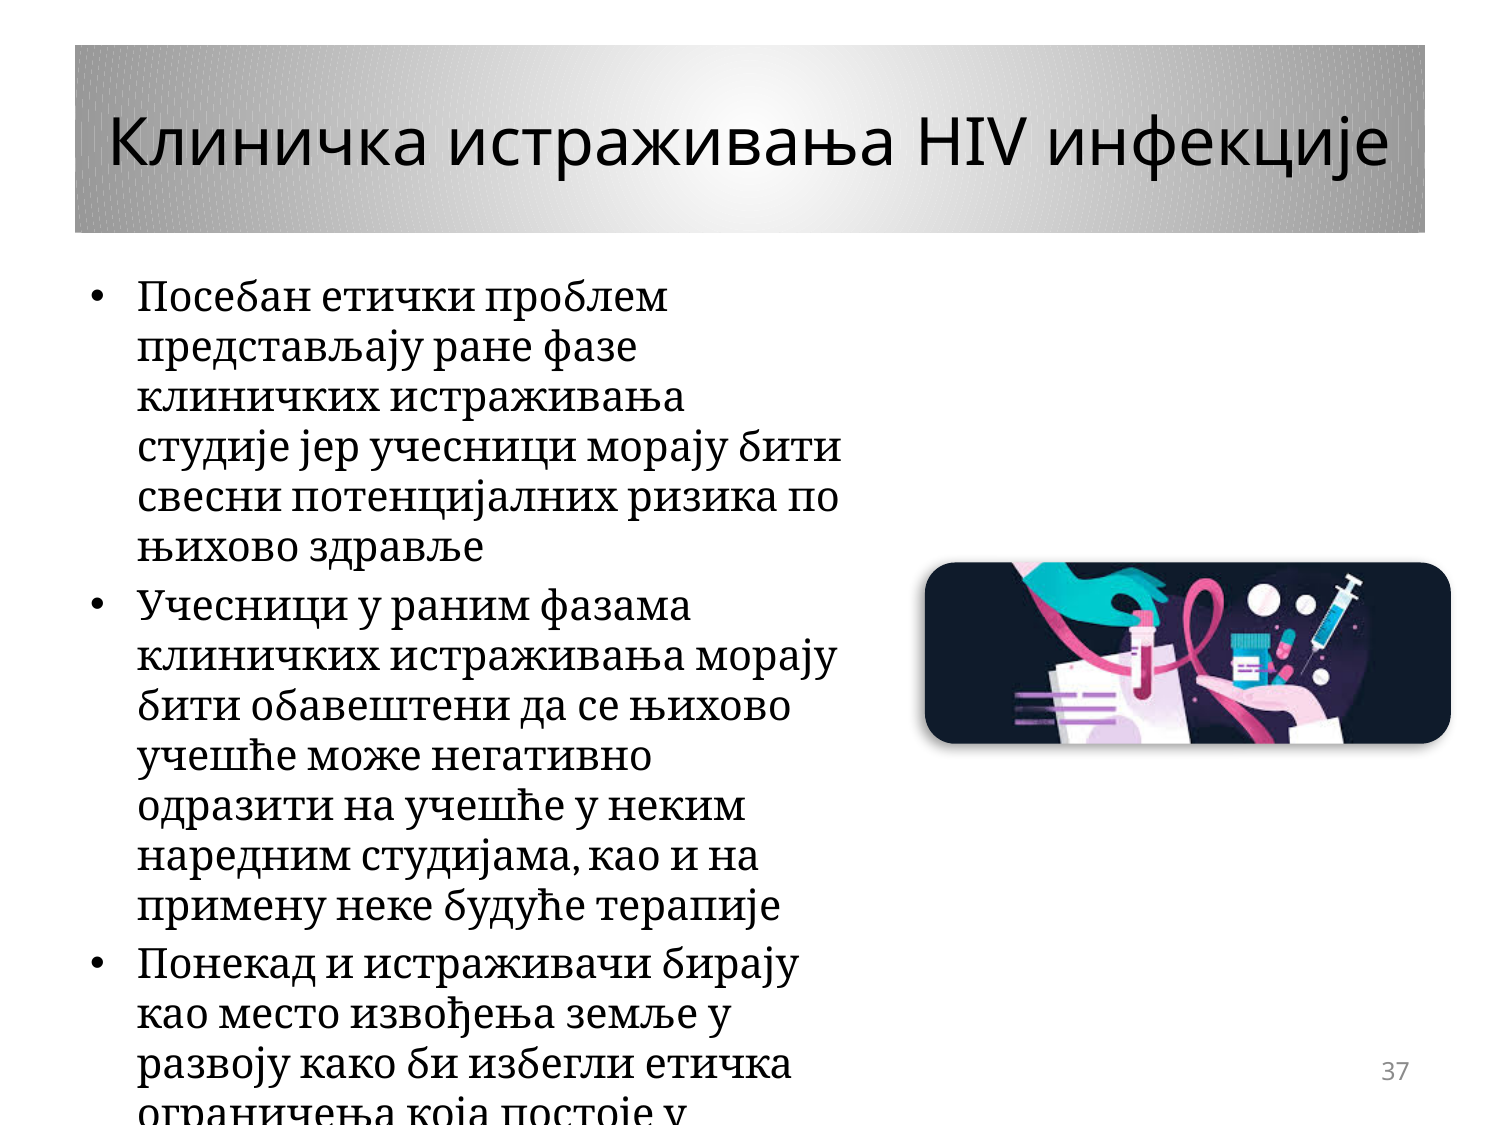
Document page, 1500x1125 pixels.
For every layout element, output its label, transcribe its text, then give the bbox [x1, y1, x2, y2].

title Клиничка истраживања HIV инфекције [74, 44, 1426, 233]
slide_number 37 [1074, 1042, 1425, 1103]
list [924, 562, 1452, 744]
list Посебан етички проблем представљају ране фазе клиничких истраживања студије јер учесници морају бити свесни потенцијалних ризика по њихово здравље Учесници у раним фазама клиничких истраживања морају бити обавештени да се њихово учешће може негативно одразити на учешће у неким наредним студијама, као и на примену неке будуће терапије Понекад и истраживачи бирају као место извођења земље у развоју како би избегли етичка ограничења која постоје у развијеним земљама?! [0, 262, 863, 1125]
